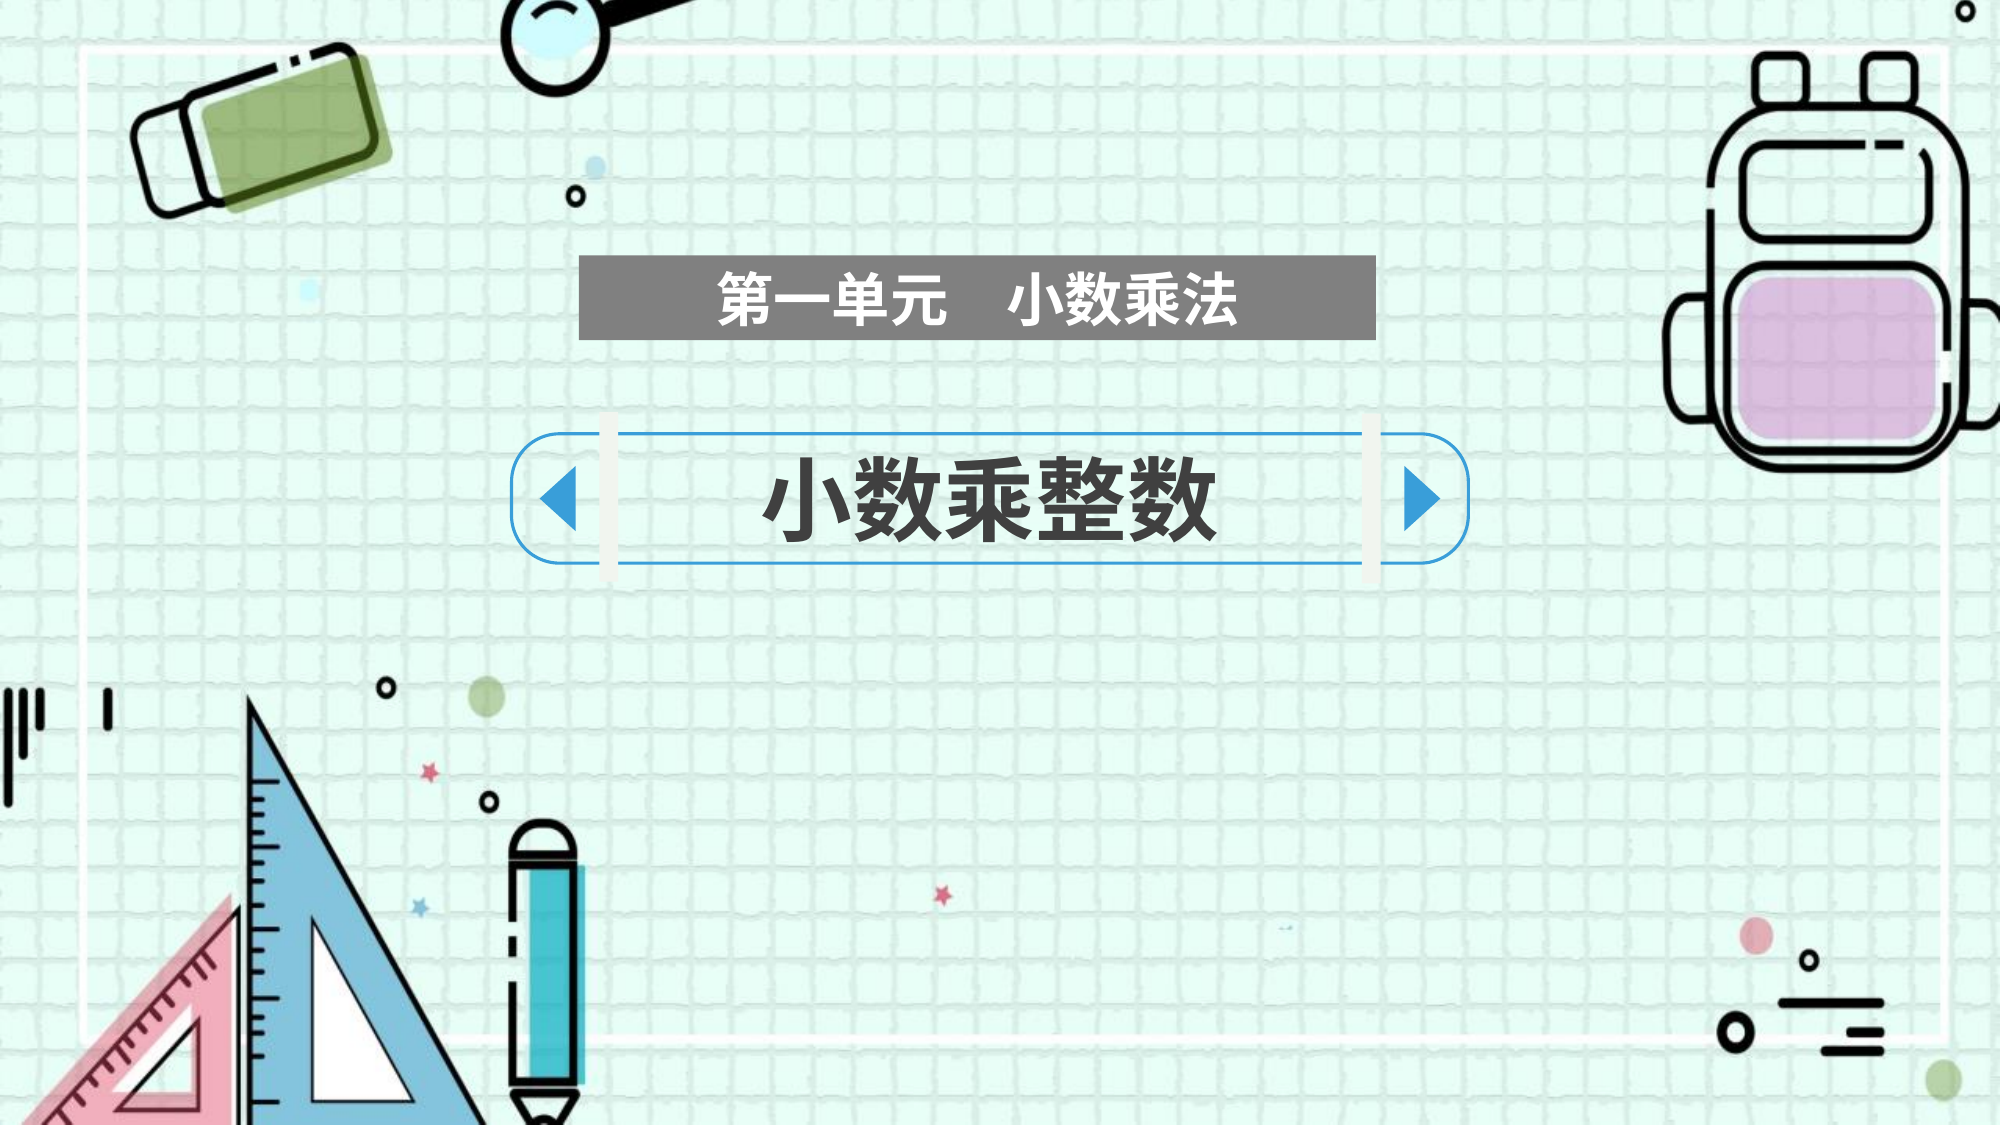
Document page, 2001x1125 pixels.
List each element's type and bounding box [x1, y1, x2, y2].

picture [0, 0, 2000, 1125]
text_box [511, 411, 1469, 584]
